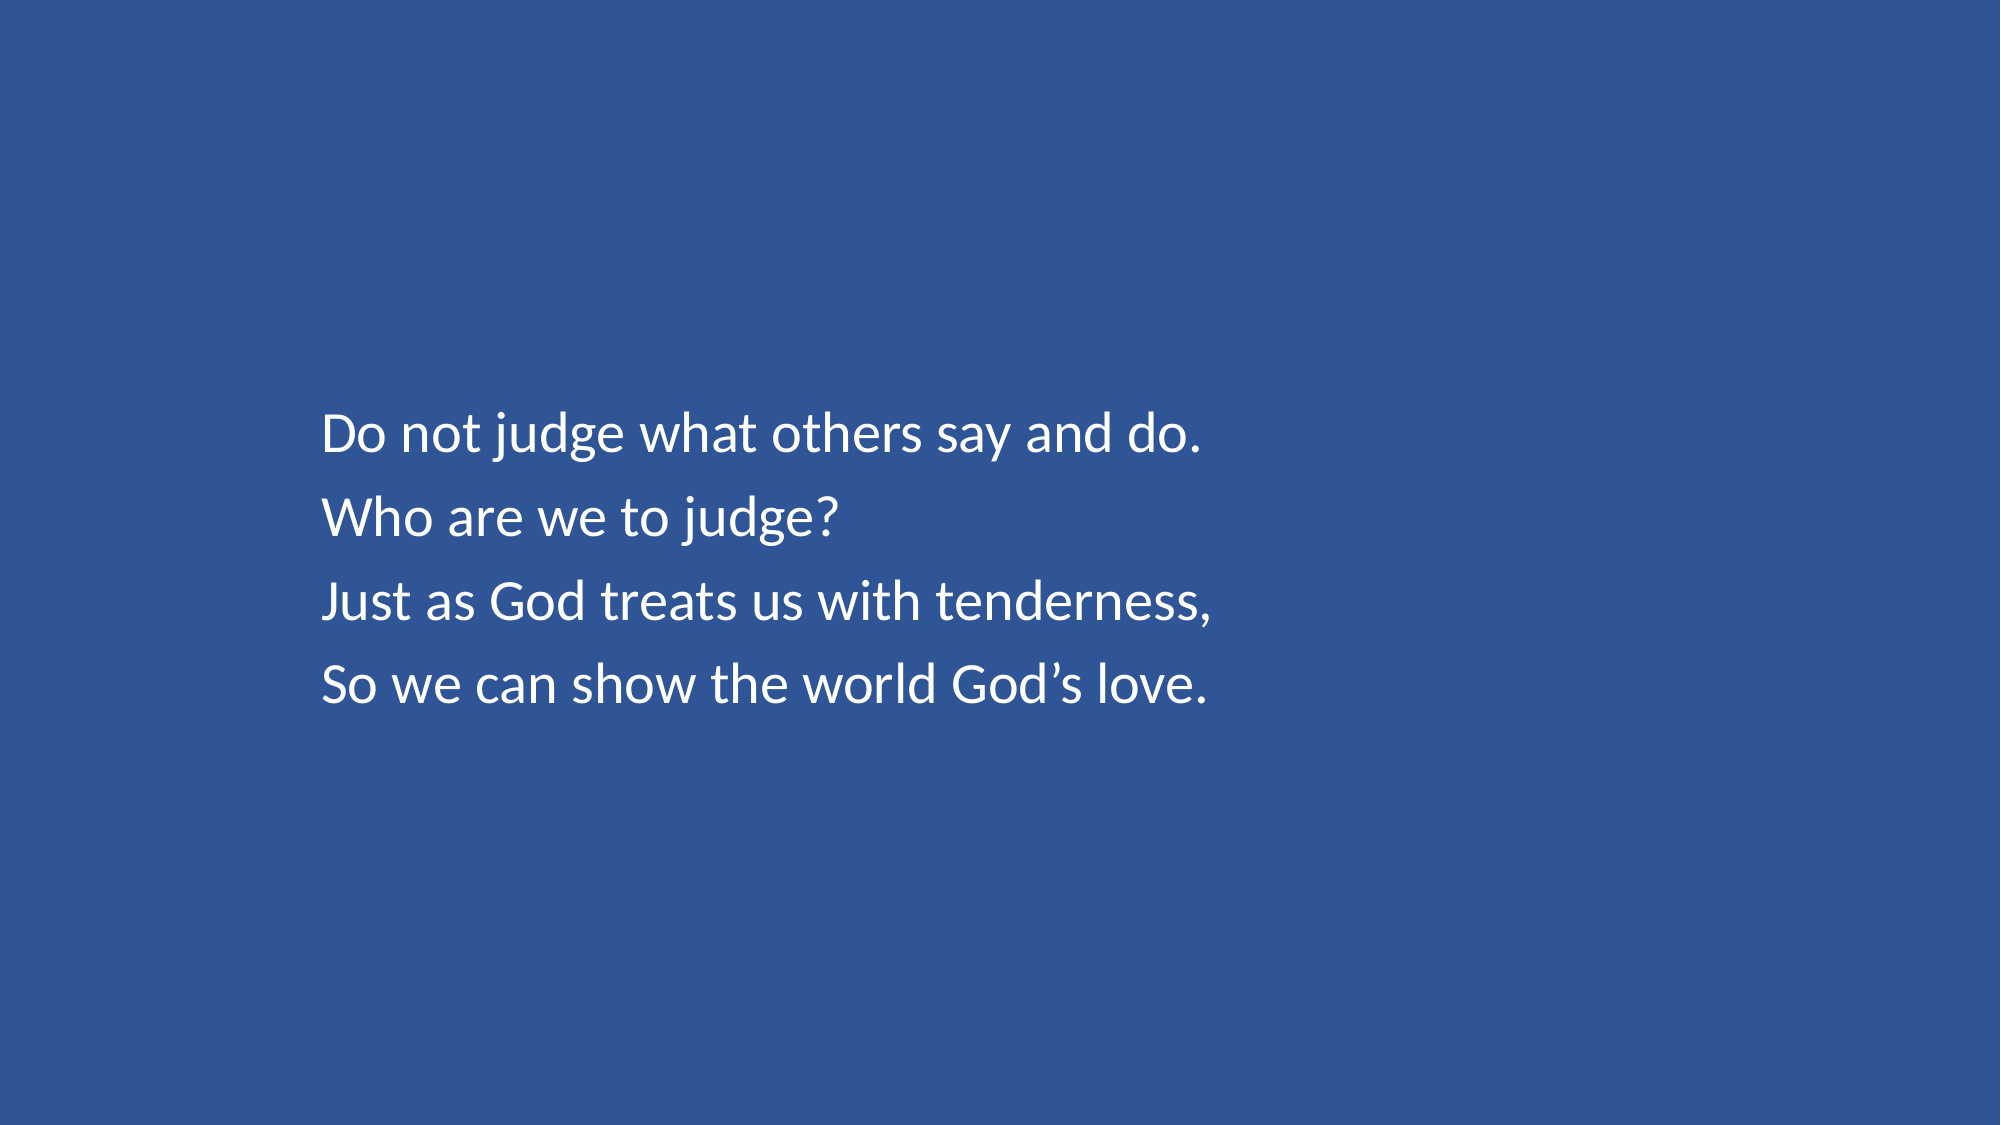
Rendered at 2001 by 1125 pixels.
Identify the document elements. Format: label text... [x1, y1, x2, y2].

list Do not judge what others say and do. Who are we to judge? Just as God treats us with tenderness, So we can show the world God’s love. [306, 394, 1694, 731]
